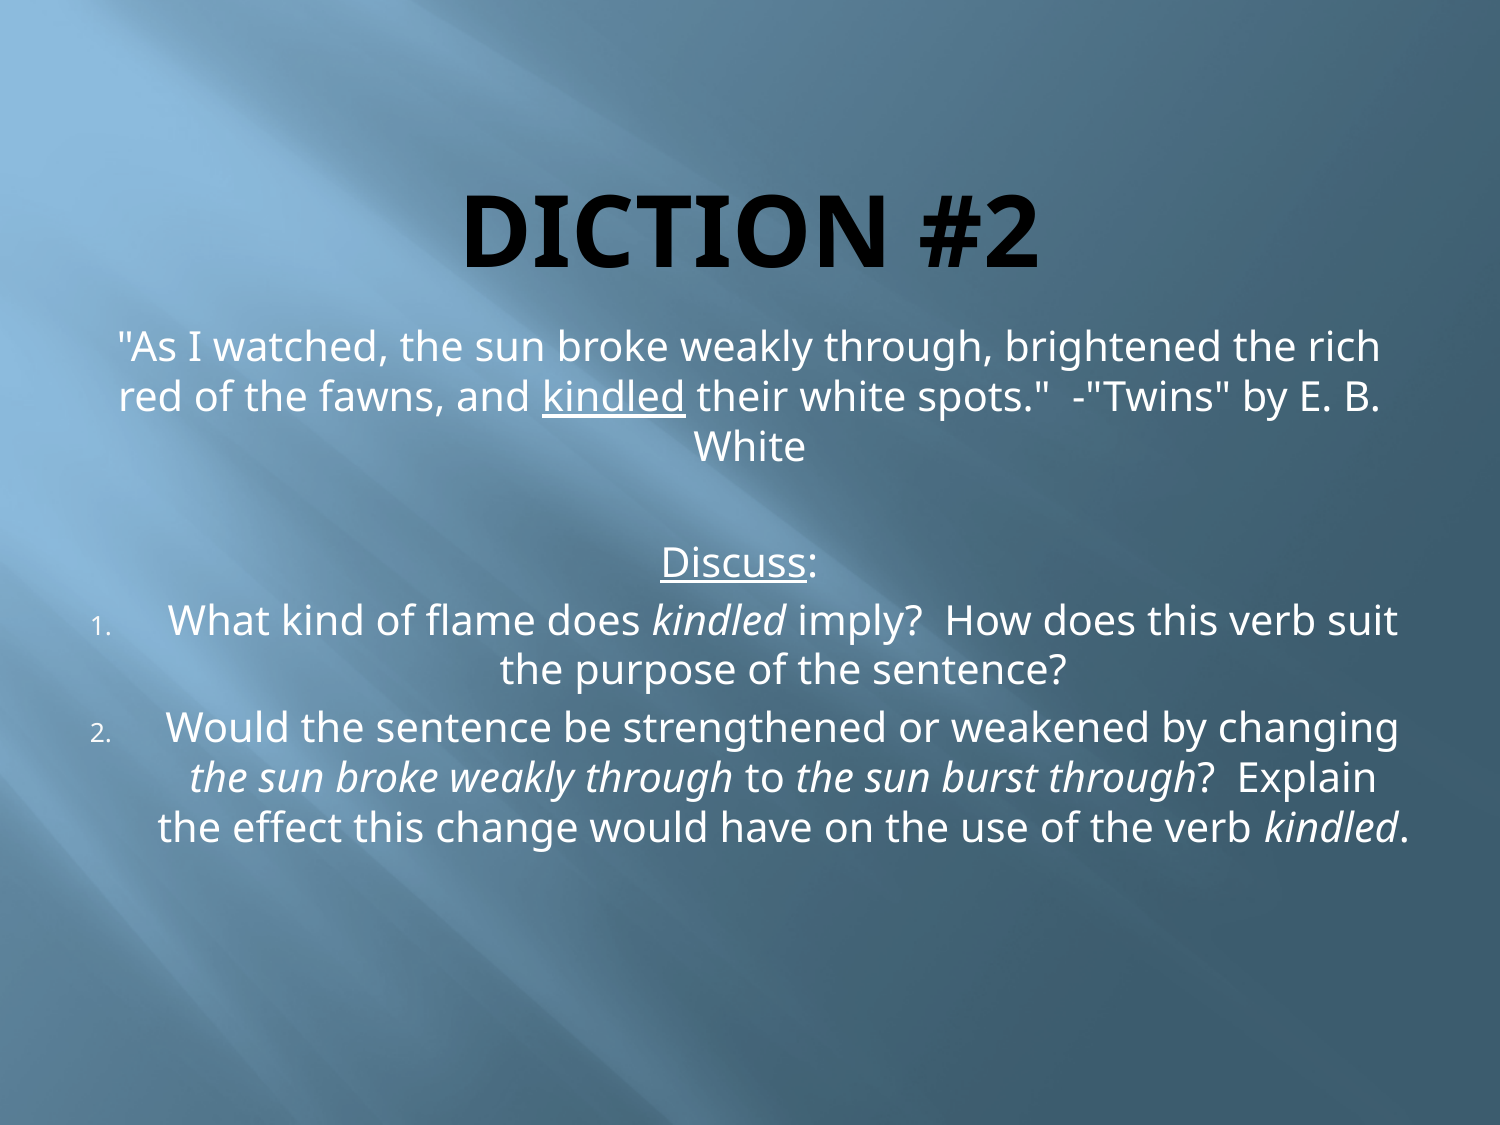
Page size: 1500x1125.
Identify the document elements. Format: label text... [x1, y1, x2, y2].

subtitle "As I watched, the sun broke weakly through, brightened the rich red of the fawns, and kindled their white spots." -"Twins" by E. B. White Discuss: What kind of flame does kindled imply? How does this verb suit the purpose of the sentence? Would the sentence be strengthened or weakened by changing the sun broke weakly through to the sun burst through? Explain the effect this change would have on the use of the verb kindled. [75, 312, 1425, 900]
title Diction #2 [75, 112, 1425, 288]
